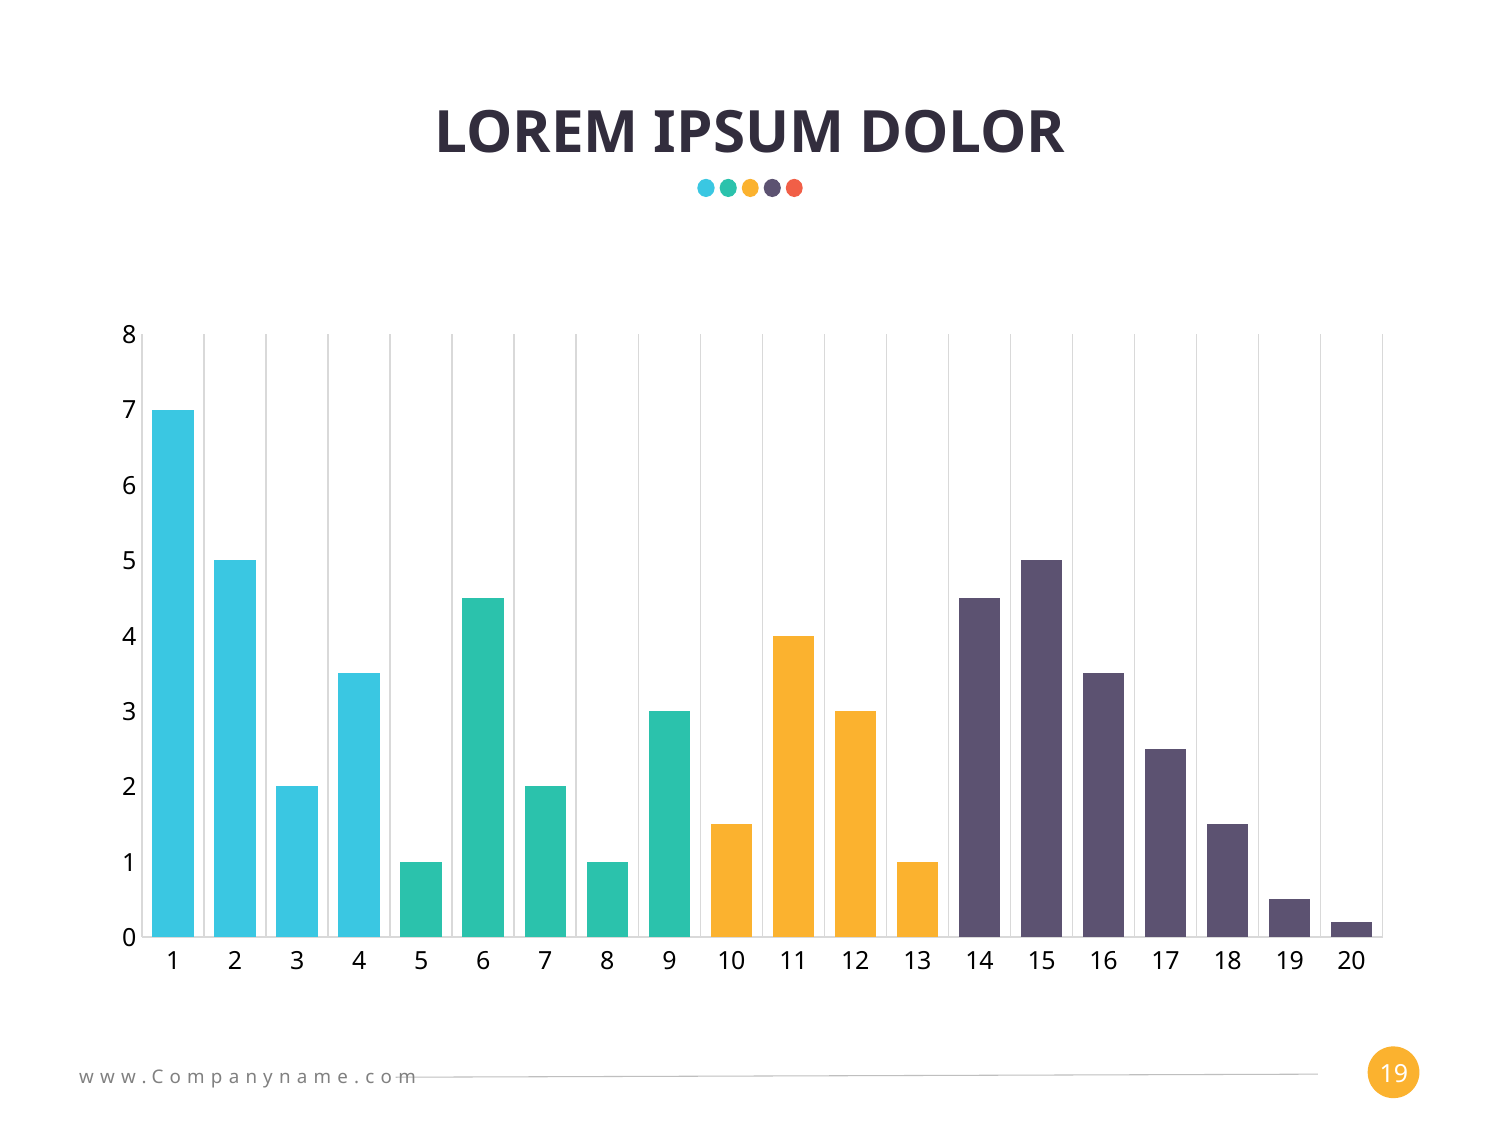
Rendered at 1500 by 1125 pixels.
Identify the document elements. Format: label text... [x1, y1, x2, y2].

title LOREM IPSUM DOLOR [0, 42, 1500, 173]
chart [95, 303, 1409, 991]
